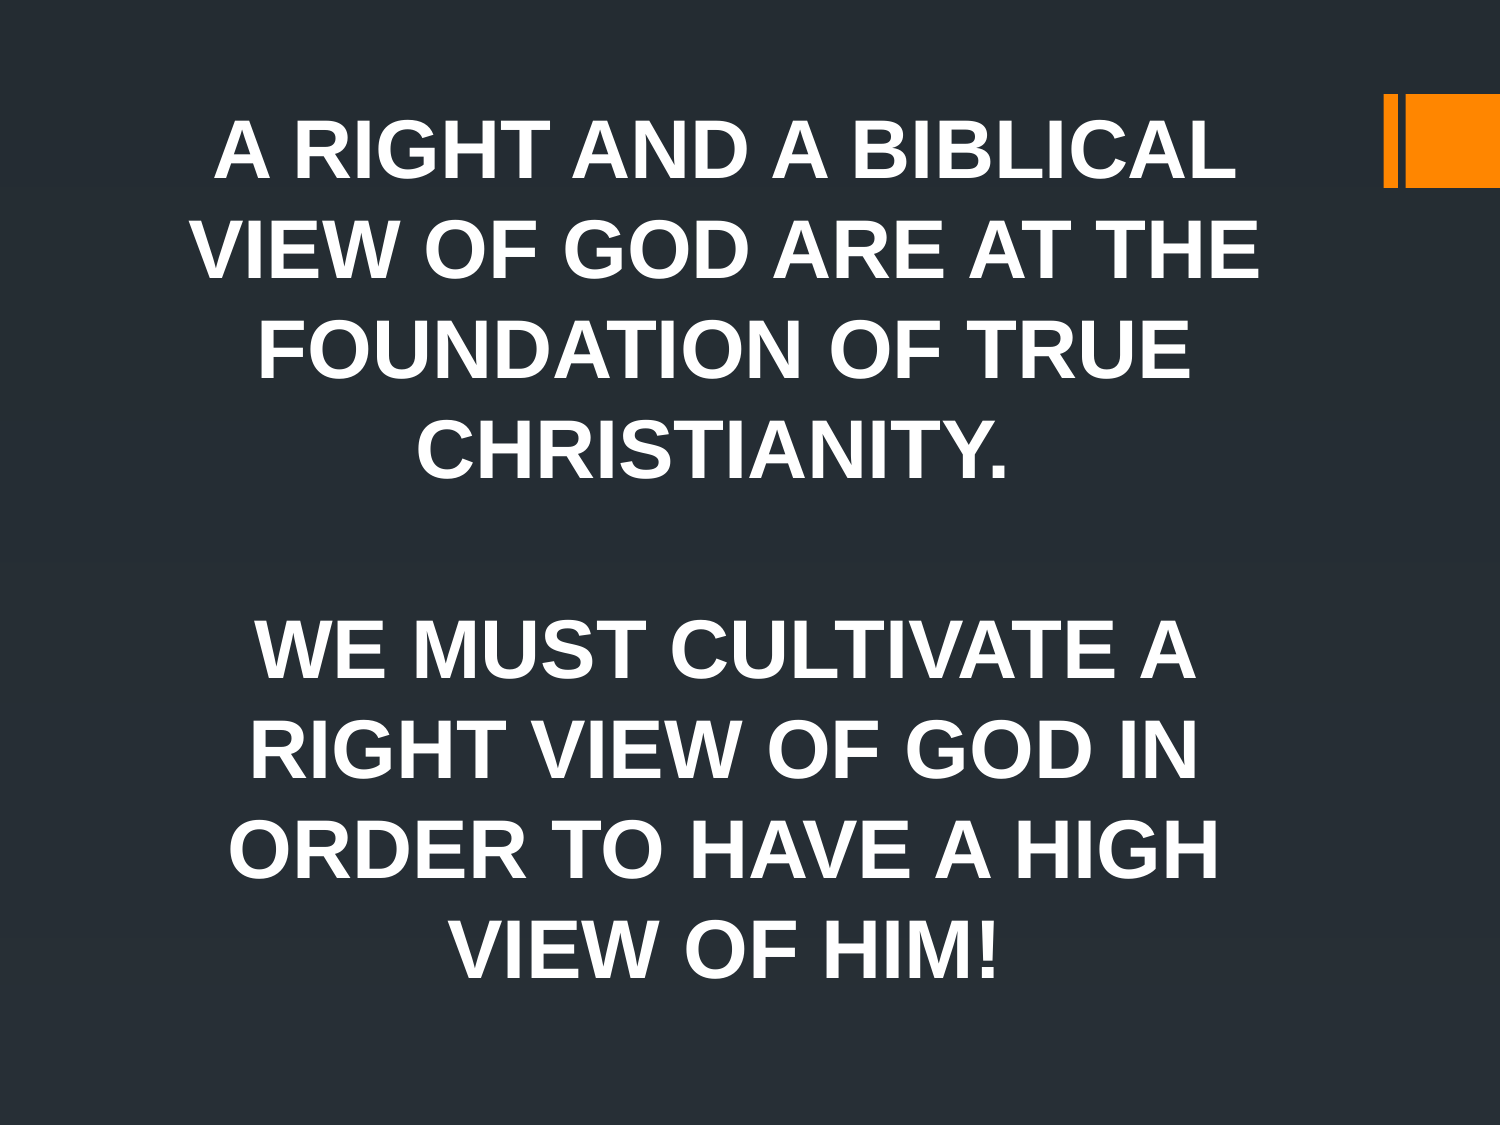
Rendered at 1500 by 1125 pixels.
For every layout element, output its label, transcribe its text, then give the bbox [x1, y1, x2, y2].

text_box A RIGHT AND A BIBLICAL VIEW OF GOD ARE AT THE FOUNDATION OF TRUE CHRISTIANITY. WE MUST CULTIVATE A RIGHT VIEW OF GOD IN ORDER TO HAVE A HIGH VIEW OF HIM! [137, 87, 1313, 1003]
